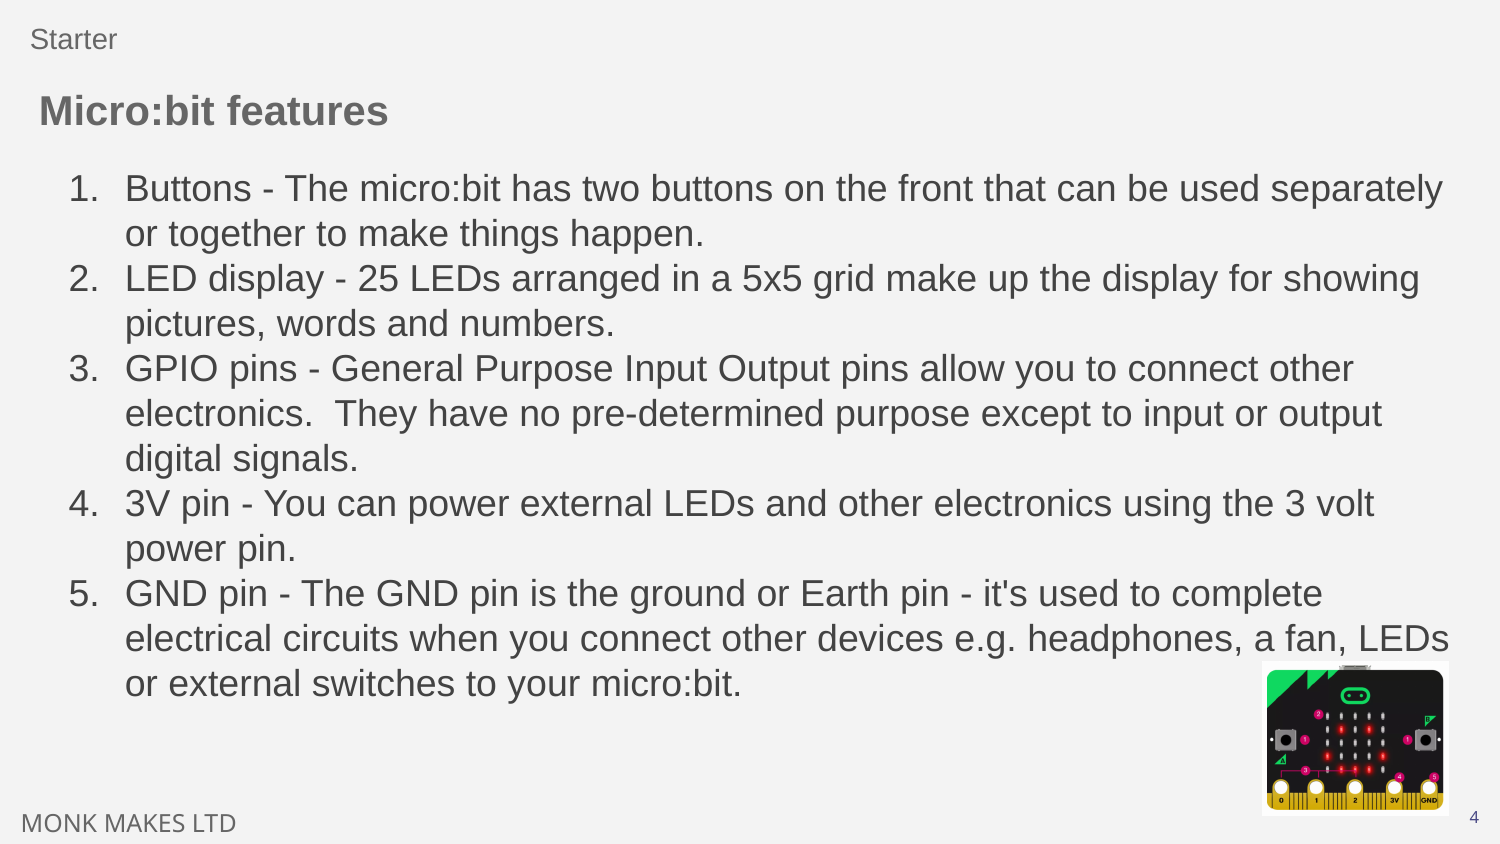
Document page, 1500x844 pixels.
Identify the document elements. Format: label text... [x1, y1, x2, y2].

slide_number ‹#› [1448, 792, 1500, 844]
picture [1261, 661, 1450, 816]
title Micro:bit features [23, 52, 1422, 167]
subtitle Starter [14, 0, 1500, 52]
text_box Buttons - The micro:bit has two buttons on the front that can be used separately or together to make things happen. LED display - 25 LEDs arranged in a 5x5 grid make up the display for showing pictures, words and numbers. GPIO pins - General Purpose Input Output pins allow you to connect other electronics. They have no pre-determined purpose except to input or output digital signals. 3V pin - You can power external LEDs and other electronics using the 3 volt power pin. GND pin - The GND pin is the ground or Earth pin - it's used to complete electrical circuits when you connect other devices e.g. headphones, a fan, LEDs or external switches to your micro:bit. [34, 148, 1466, 737]
